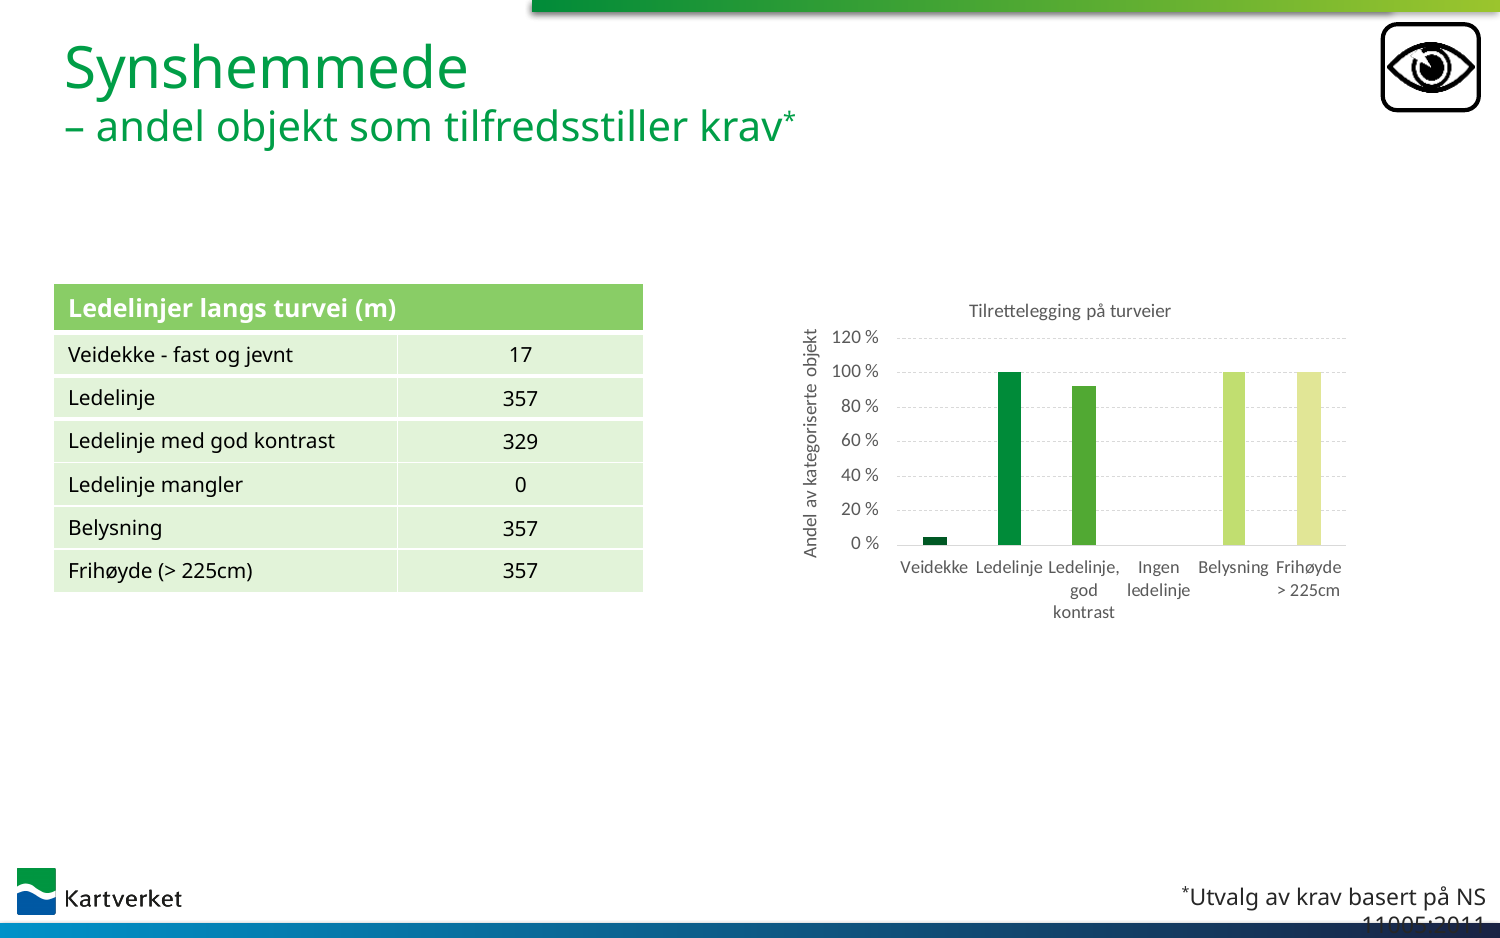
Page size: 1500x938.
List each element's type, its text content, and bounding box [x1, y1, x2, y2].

table_cell Ledelinje mangler [54, 463, 397, 505]
picture [791, 291, 1349, 630]
table_cell 357 [398, 507, 643, 548]
text_box *Utvalg av krav basert på NS 11005:2011 [1068, 873, 1500, 938]
table_cell 17 [398, 335, 643, 374]
table_cell Ledelinje med god kontrast [54, 421, 397, 462]
text_box Synshemmede – andel objekt som tilfredsstiller krav* [49, 24, 1431, 158]
table_cell 0 [398, 463, 643, 505]
table_cell Belysning [54, 507, 397, 548]
table_header Ledelinjer langs turvei (m) [54, 284, 643, 330]
table_cell 329 [398, 421, 643, 462]
table_cell 357 [398, 378, 643, 417]
table_cell Frihøyde (> 225cm) [54, 550, 397, 592]
table_cell Ledelinje [54, 378, 397, 417]
table_cell Veidekke - fast og jevnt [54, 335, 397, 374]
table_cell 357 [398, 550, 643, 592]
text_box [1382, 24, 1480, 111]
